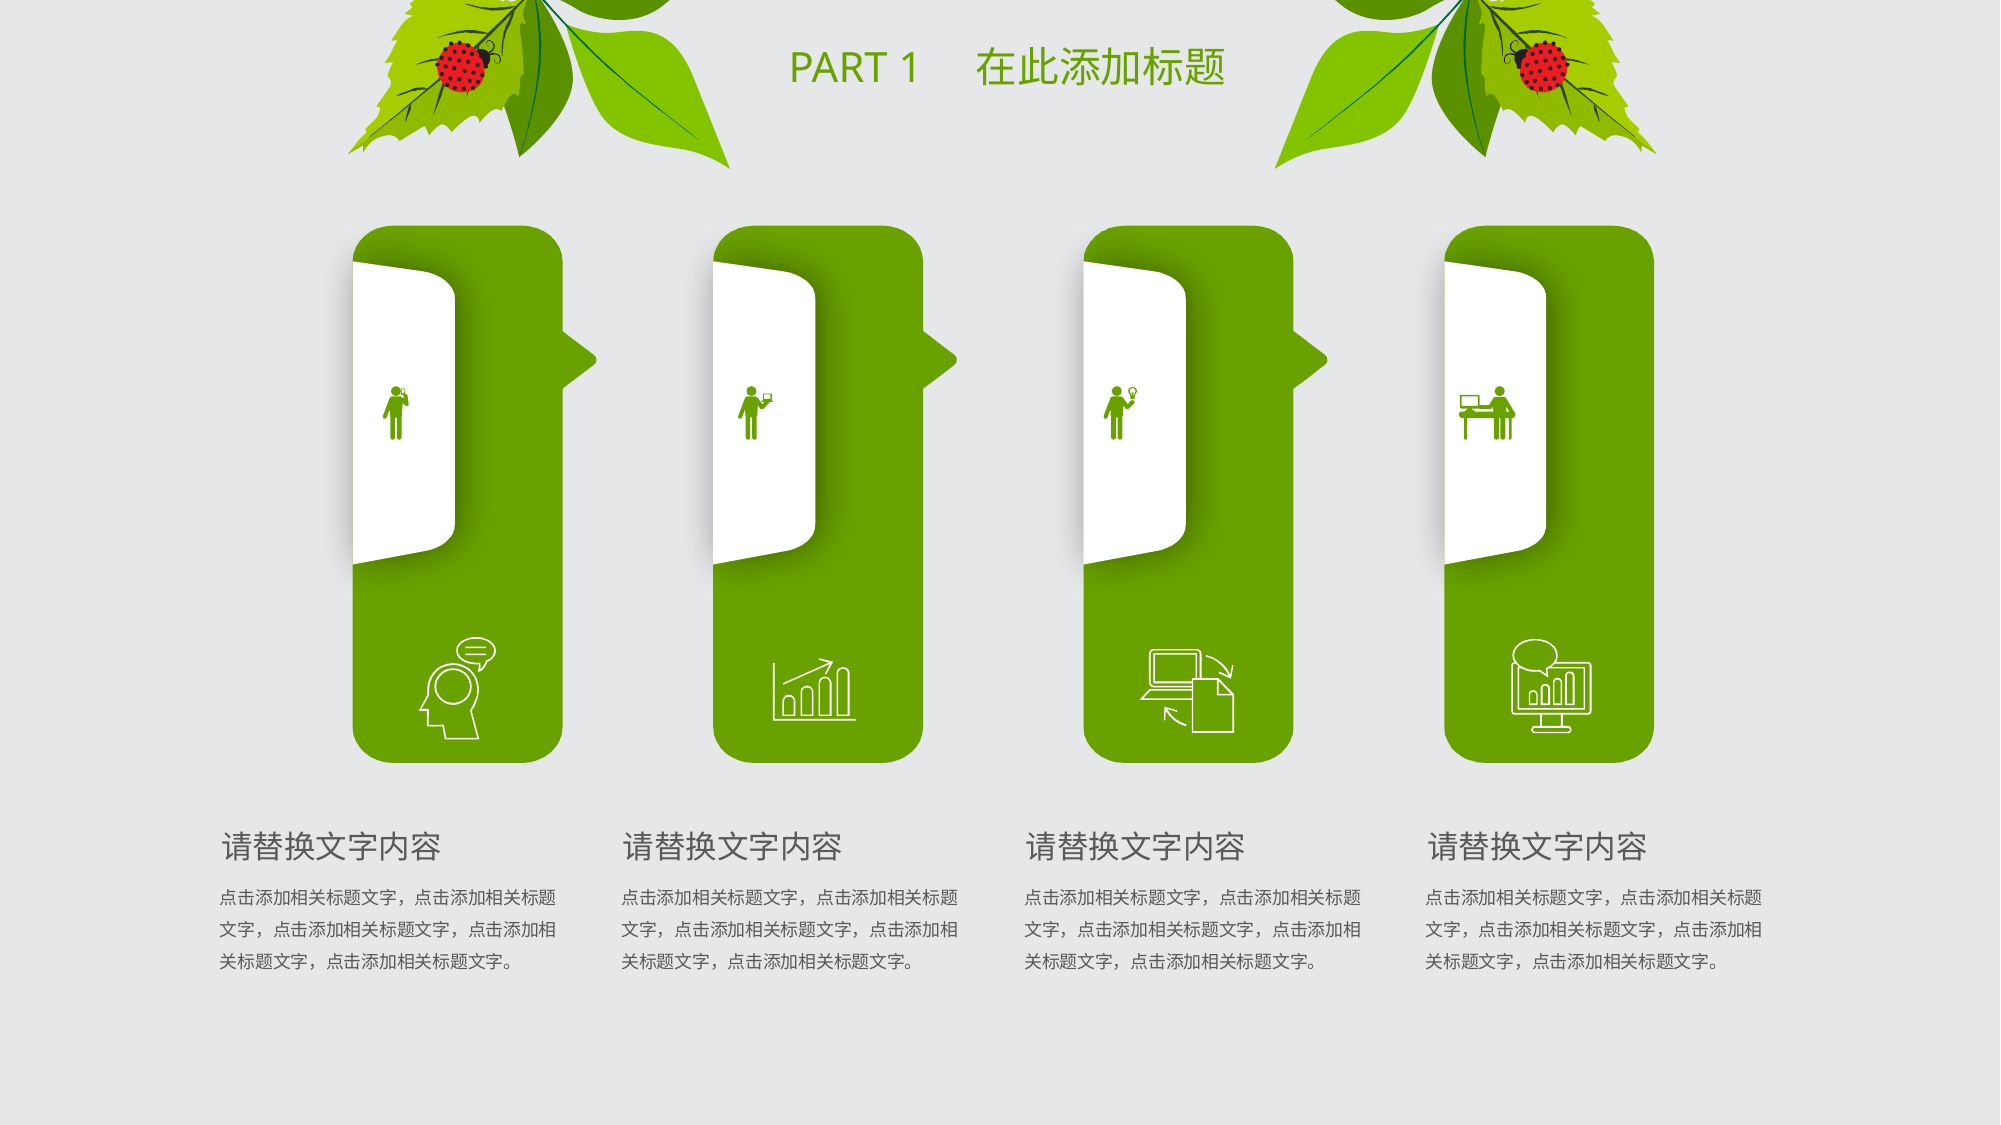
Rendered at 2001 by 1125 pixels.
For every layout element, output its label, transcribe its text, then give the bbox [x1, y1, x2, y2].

text_box [716, 740, 921, 763]
text_box 请替换文字内容 [607, 820, 859, 873]
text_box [364, 0, 1641, 176]
text_box 请替换文字内容 [1412, 820, 1663, 873]
text_box 请替换文字内容 [1010, 820, 1262, 873]
text_box [1083, 225, 1328, 637]
text_box [352, 225, 597, 763]
text_box 点击添加相关标题文字，点击添加相关标题文字，点击添加相关标题文字，点击添加相关标题文字，点击添加相关标题文字。 [205, 868, 588, 980]
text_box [1444, 261, 1547, 565]
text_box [418, 637, 1592, 740]
text_box 点击添加相关标题文字，点击添加相关标题文字，点击添加相关标题文字，点击添加相关标题文字，点击添加相关标题文字。 [1411, 868, 1794, 980]
text_box [1444, 225, 1655, 763]
text_box 点击添加相关标题文字，点击添加相关标题文字，点击添加相关标题文字，点击添加相关标题文字，点击添加相关标题文字。 [1009, 868, 1393, 980]
text_box 请替换文字内容 [206, 820, 457, 873]
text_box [713, 261, 816, 565]
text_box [1083, 261, 1186, 565]
text_box [713, 225, 958, 637]
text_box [352, 261, 455, 565]
text_box [1086, 740, 1291, 763]
text_box 点击添加相关标题文字，点击添加相关标题文字，点击添加相关标题文字，点击添加相关标题文字，点击添加相关标题文字。 [606, 868, 990, 980]
